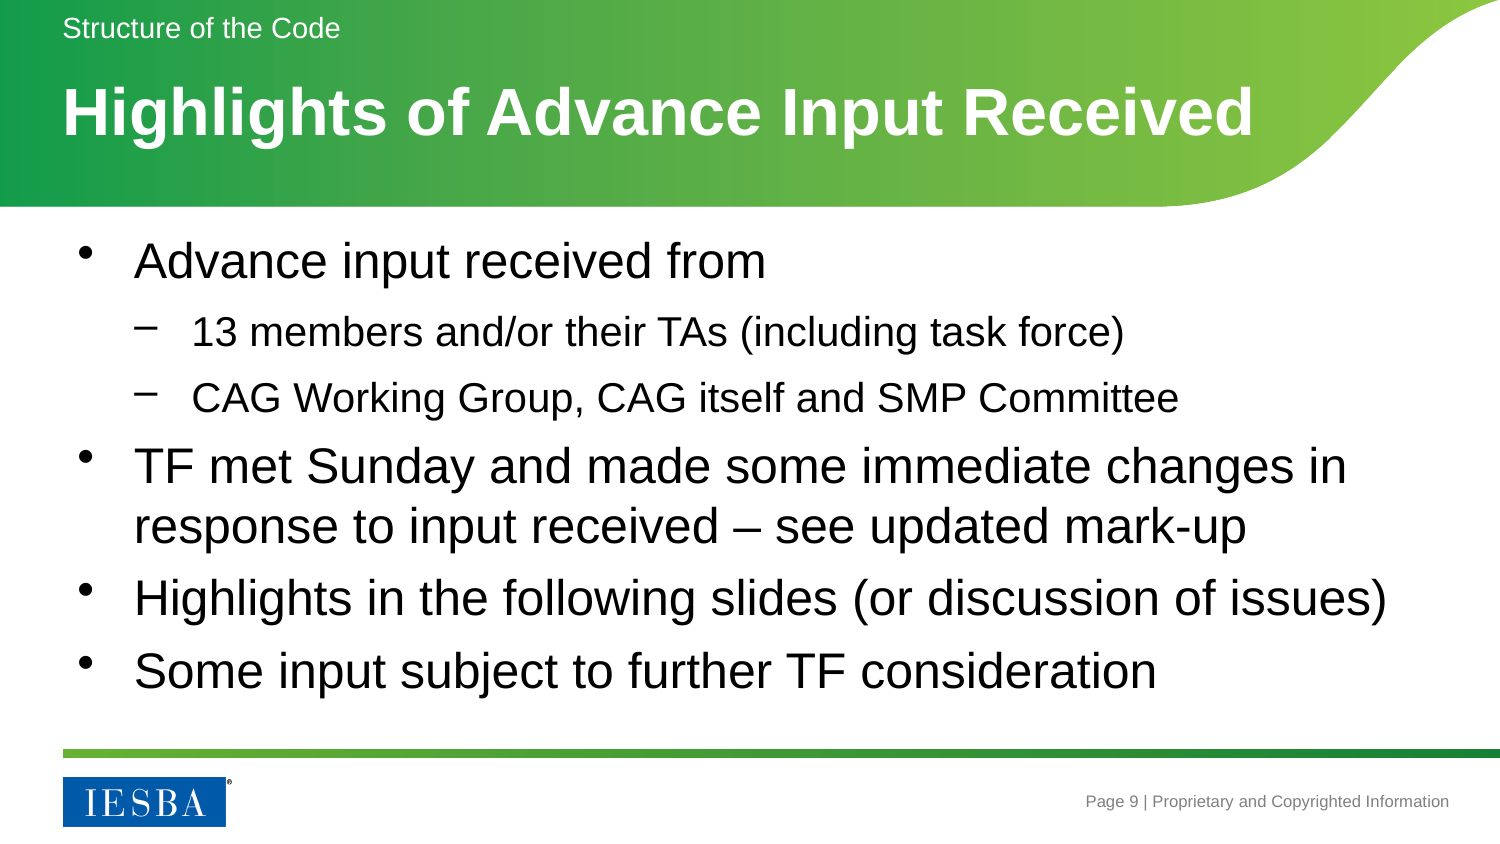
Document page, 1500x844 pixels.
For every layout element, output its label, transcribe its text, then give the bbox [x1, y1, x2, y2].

subtitle Structure of the Code [62, 9, 500, 38]
picture [0, 0, 1500, 207]
title Highlights of Advance Input Received [62, 75, 1300, 142]
picture [63, 777, 232, 827]
list Advance input received from 13 members and/or their TAs (including task force) CAG Working Group, CAG itself and SMP Committee TF met Sunday and made some immediate changes in response to input received – see updated mark-up Highlights in the following slides (or discussion of issues) Some input subject to further TF consideration [62, 220, 1450, 724]
